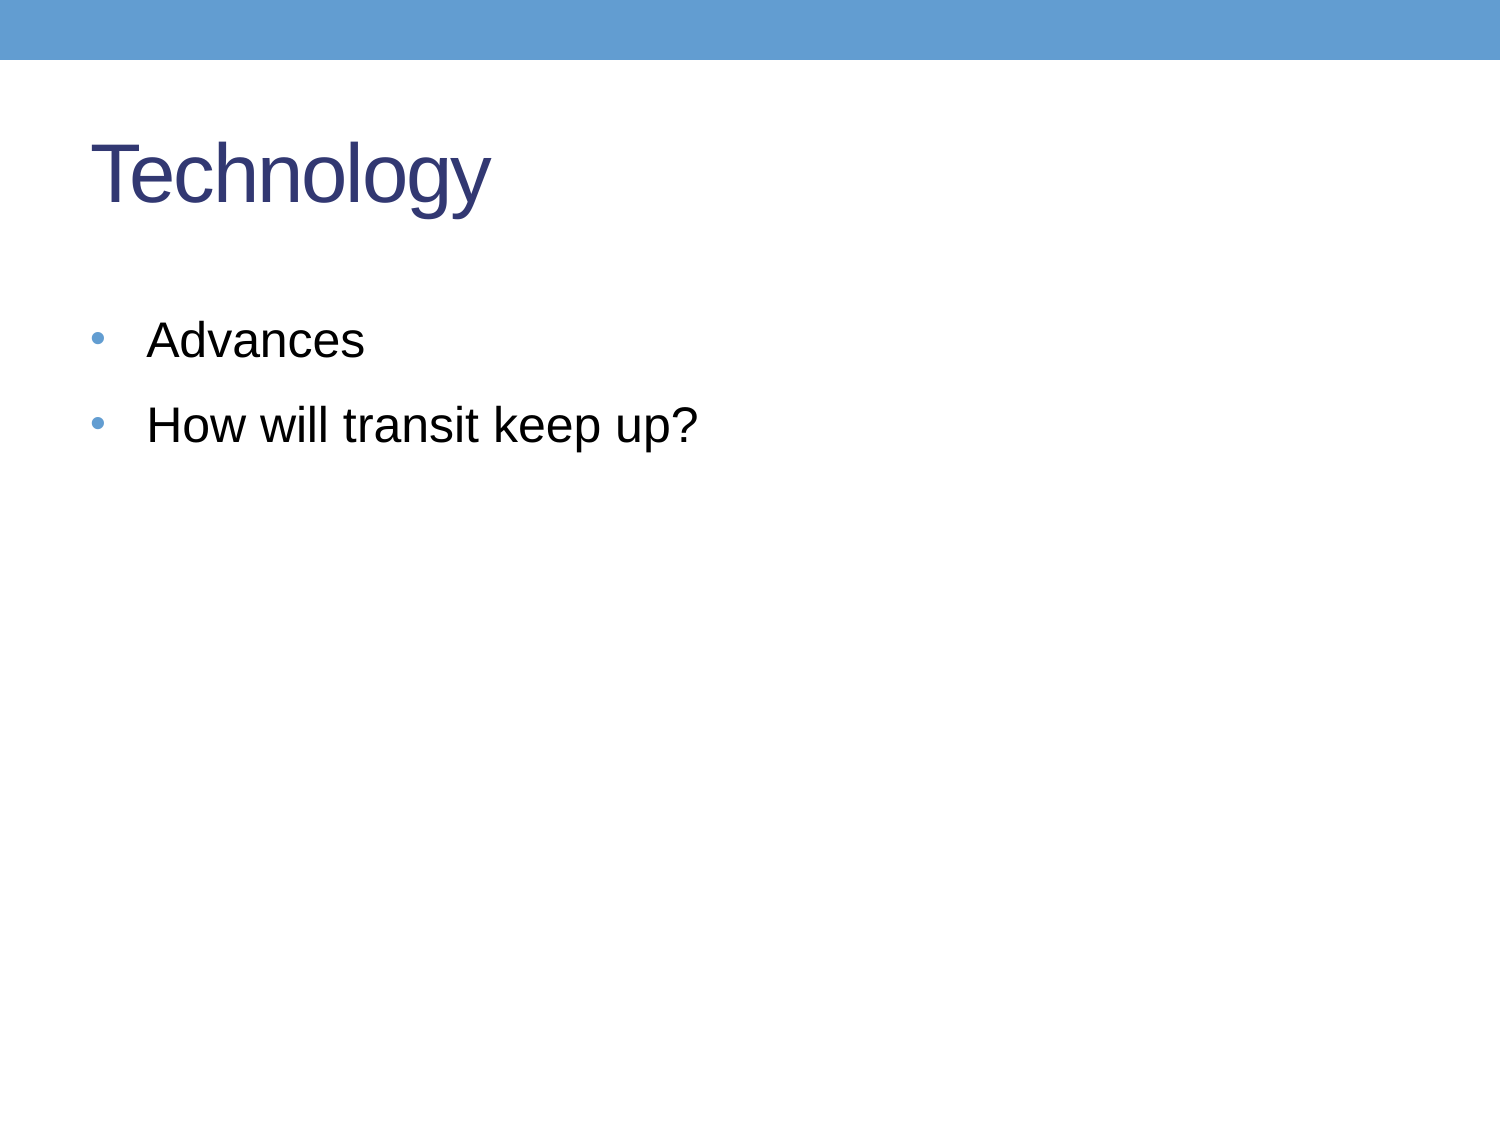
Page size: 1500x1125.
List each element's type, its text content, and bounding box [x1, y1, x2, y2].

list Advances How will transit keep up? [75, 299, 1425, 1063]
title Technology [75, 87, 1425, 250]
